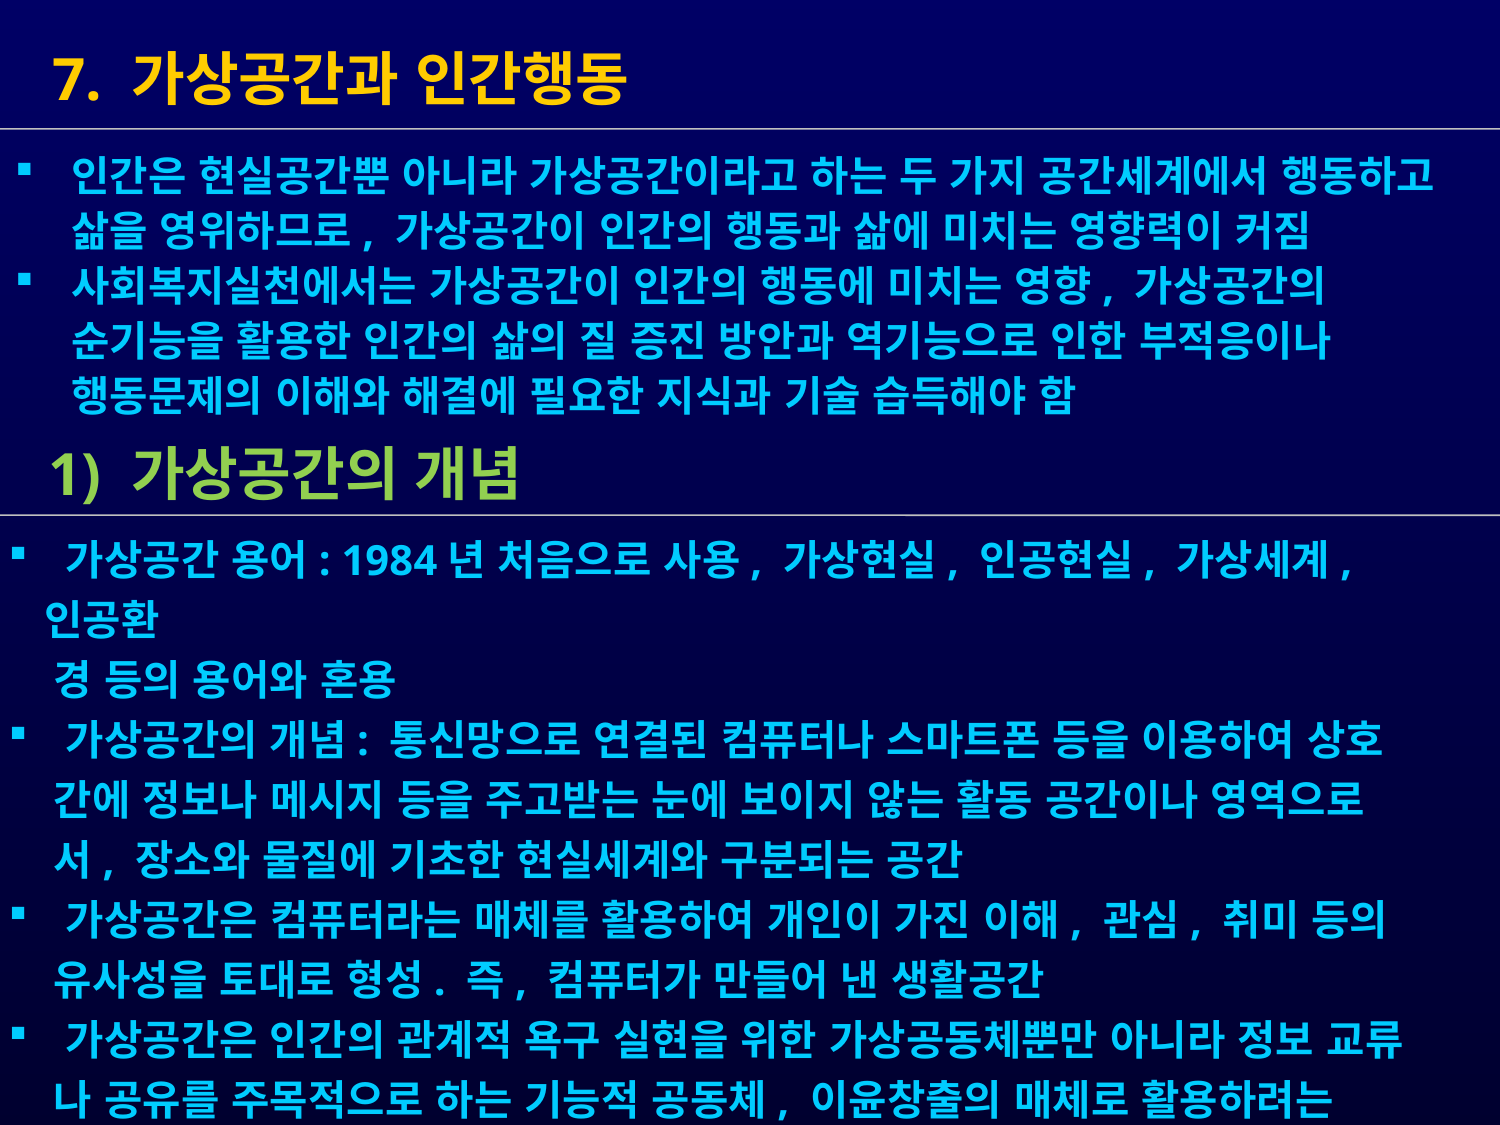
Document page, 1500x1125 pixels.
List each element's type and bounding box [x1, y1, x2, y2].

text_box [0, 34, 1500, 1125]
